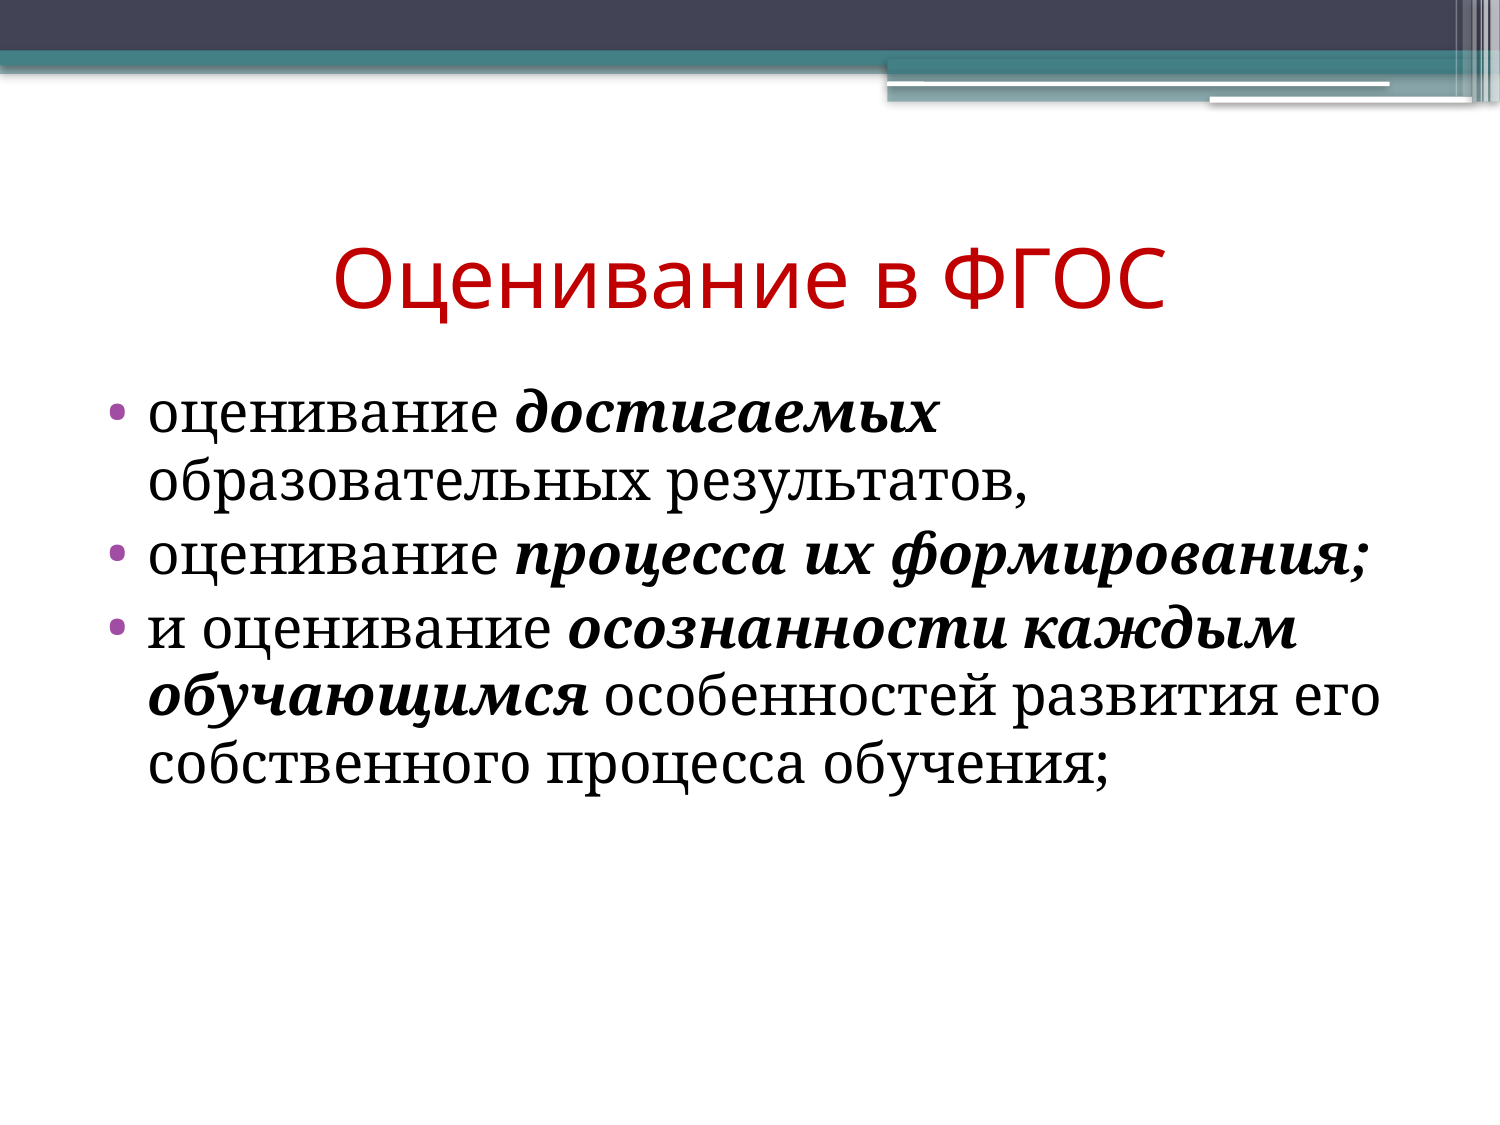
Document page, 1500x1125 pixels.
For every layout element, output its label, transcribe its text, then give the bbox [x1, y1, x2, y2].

title Оценивание в ФГОС [75, 187, 1425, 363]
list оценивание достигаемых образовательных результатов, оценивание процесса их формирования; и оценивание осознанности каждым обучающимся особенностей развития его собственного процесса обучения; [75, 368, 1425, 858]
